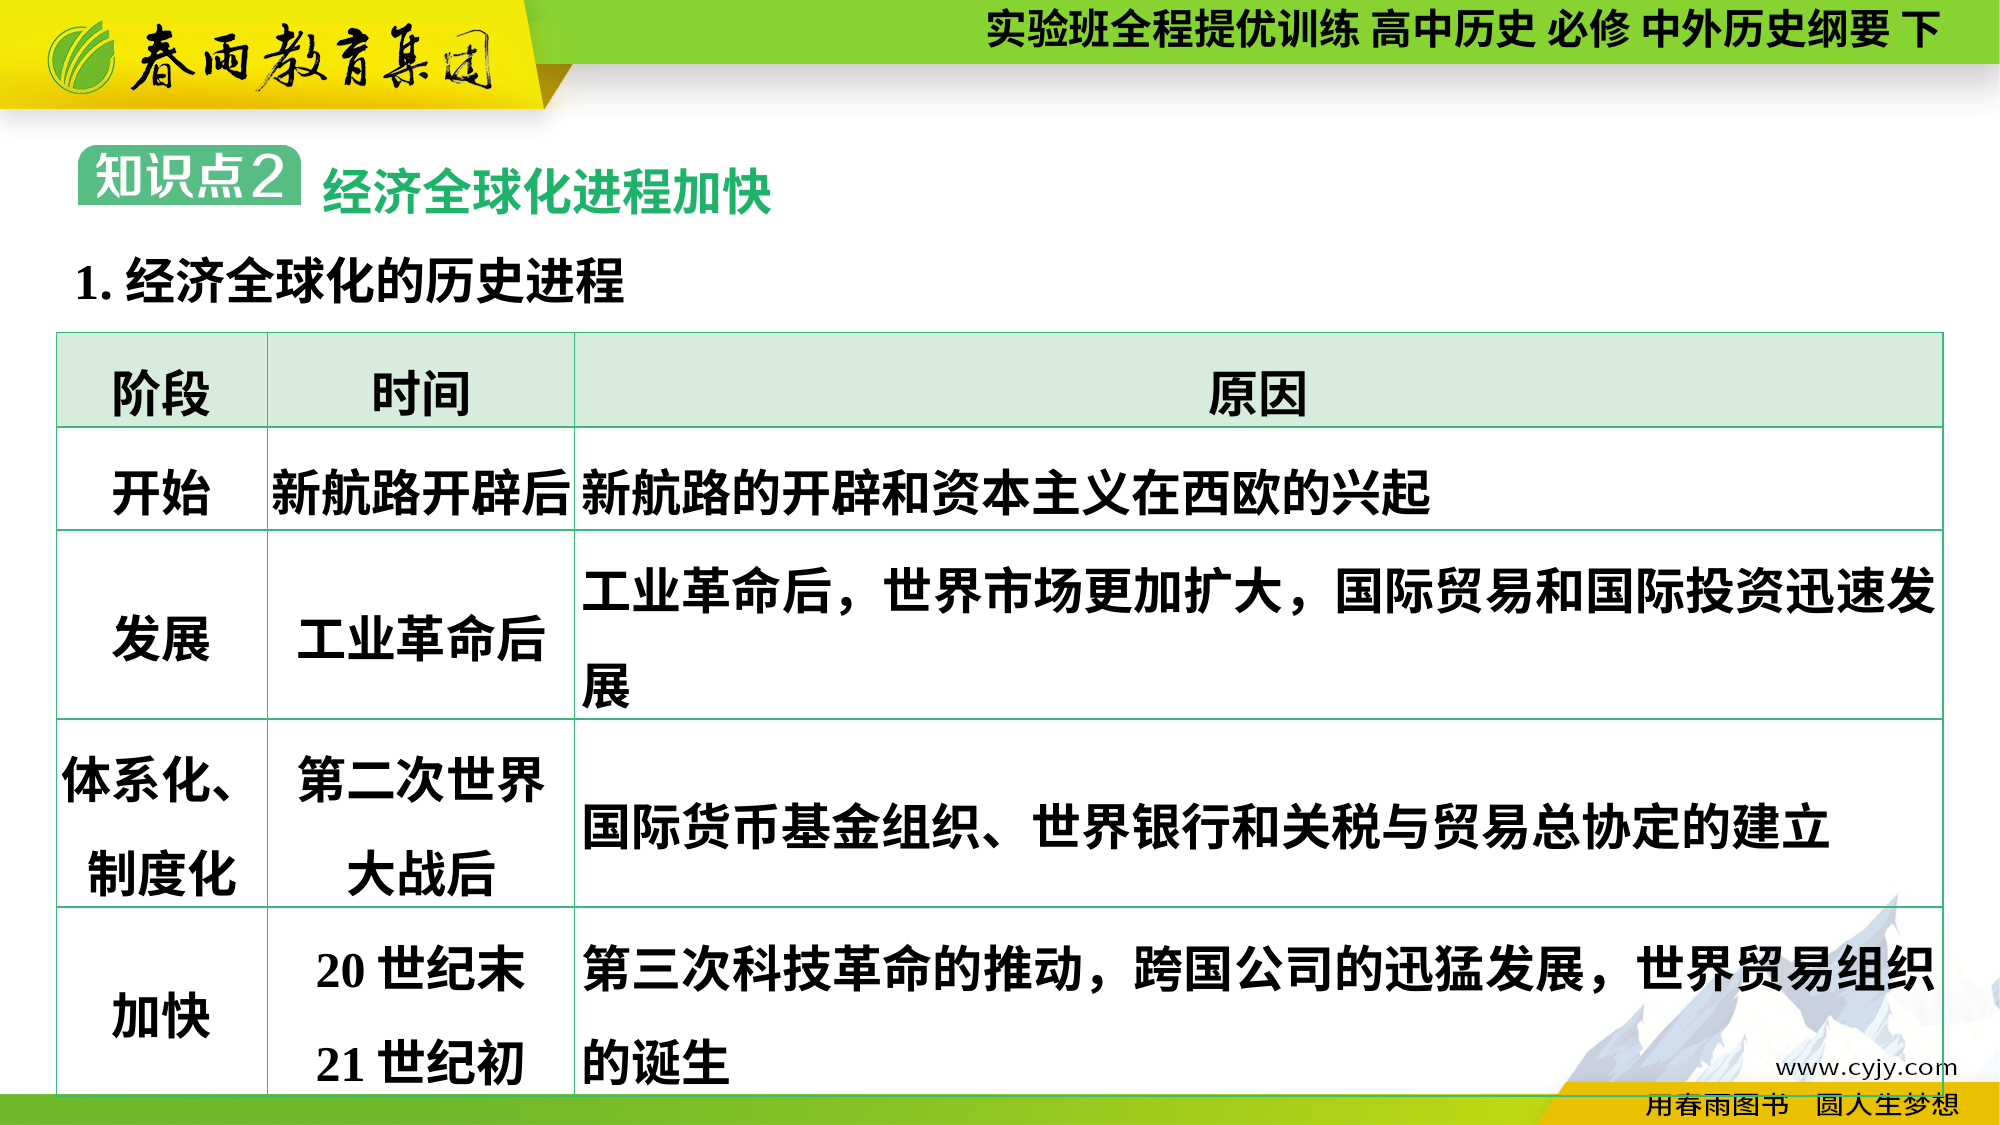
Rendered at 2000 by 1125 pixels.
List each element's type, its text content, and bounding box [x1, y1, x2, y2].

table_cell 新航路的开辟和资本主义在西欧的兴起 [575, 428, 1942, 529]
table_header 时间 [268, 333, 574, 426]
table_cell 工业革命后，世界市场更加扩大，国际贸易和国际投资迅速发展 [575, 531, 1942, 718]
list 经济全球化进程加快 1.经济全球化的历史进程 [59, 122, 1944, 308]
picture [0, 0, 2000, 1125]
table_cell 国际货币基金组织、世界银行和关税与贸易总协定的建立 [575, 720, 1942, 906]
table_cell 第二次世界 大战后 [268, 720, 574, 906]
table_cell 第三次科技革命的推动，跨国公司的迅猛发展，世界贸易组织的诞生 [575, 908, 1942, 1095]
table_cell 工业革命后 [268, 531, 574, 718]
table_cell 开始 [57, 428, 267, 529]
table_cell 新航路开辟后 [268, 428, 574, 529]
table_cell 体系化、 制度化 [57, 720, 267, 906]
table_cell 20世纪末 21世纪初 [268, 908, 574, 1095]
table_cell 发展 [57, 531, 267, 718]
table_header 原因 [575, 333, 1942, 426]
table_header 阶段 [57, 333, 267, 426]
table_cell 加快 [57, 908, 267, 1095]
